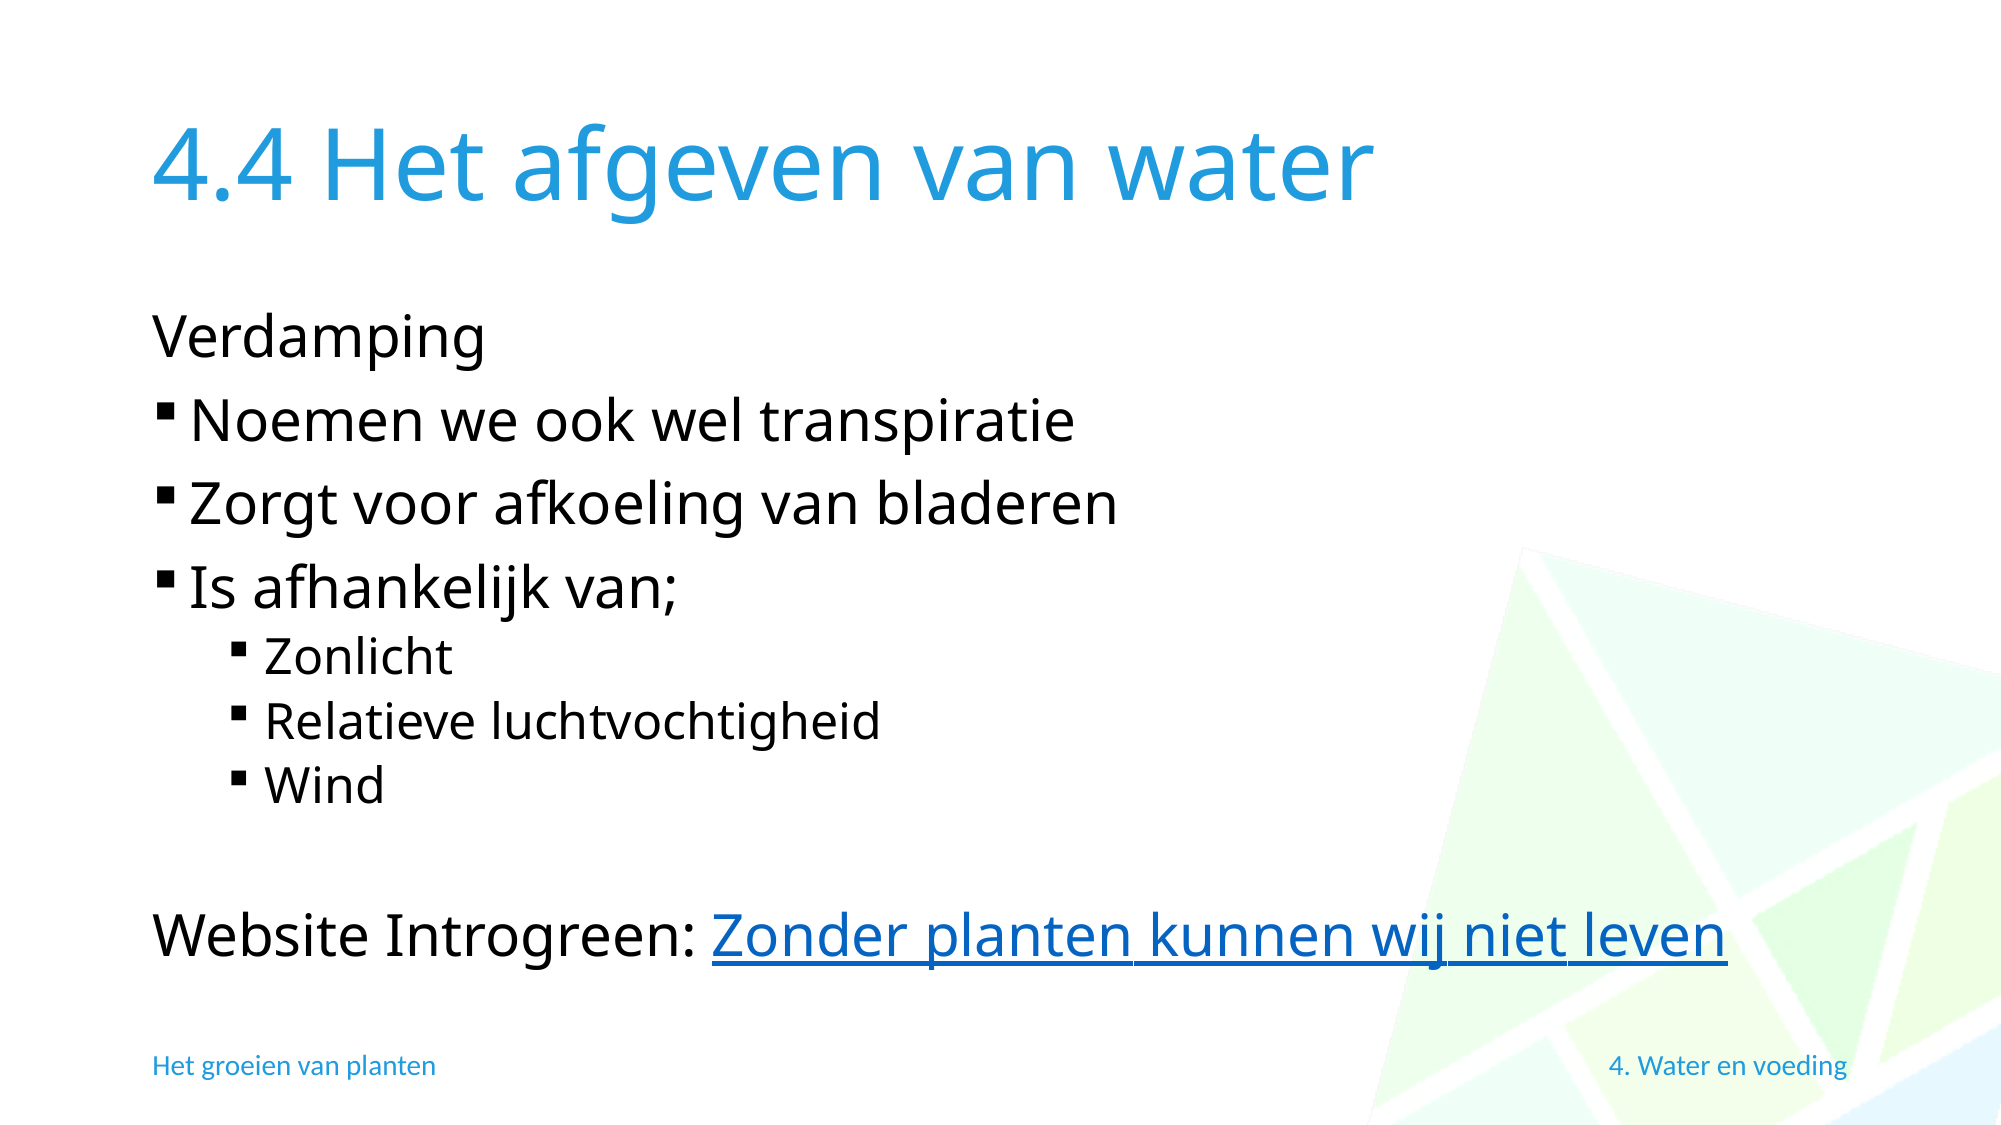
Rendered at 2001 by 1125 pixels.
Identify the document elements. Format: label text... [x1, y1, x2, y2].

title 4.4 Het afgeven van water [137, 59, 1863, 278]
list 4. Water en voeding [1412, 1042, 1863, 1103]
list Het groeien van planten [137, 1042, 588, 1103]
list Verdamping Noemen we ook wel transpiratie Zorgt voor afkoeling van bladeren Is afhankelijk van; Zonlicht Relatieve luchtvochtigheid Wind Website Introgreen: Zonder planten kunnen wij niet leven [137, 299, 1863, 1014]
